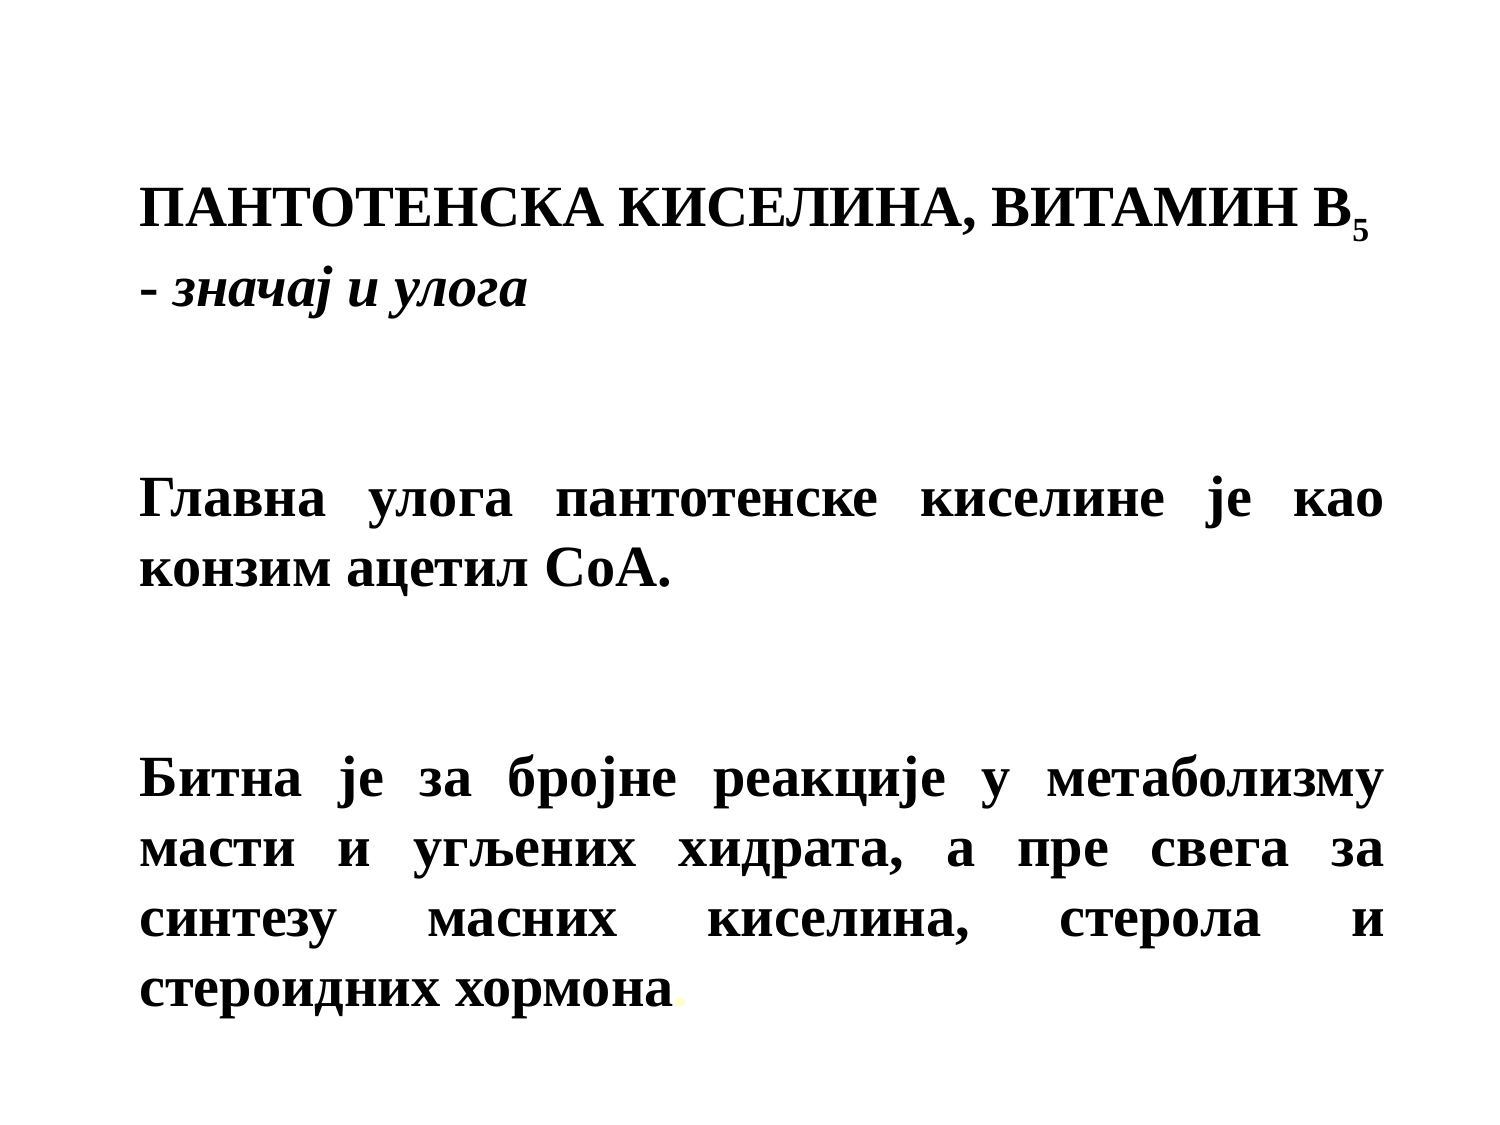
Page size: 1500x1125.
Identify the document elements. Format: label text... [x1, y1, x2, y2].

text_box ПАНТОТЕНСКА КИСЕЛИНА, ВИТАМИН B5 - значај и улога Главна улога пантотенске киселине је као конзим ацетил CoA. Битна је за бројне реакције у метаболизму масти и угљених хидрата, а пре свега за синтезу масних киселина, стерола и стероидних хормона. [124, 160, 1400, 1096]
